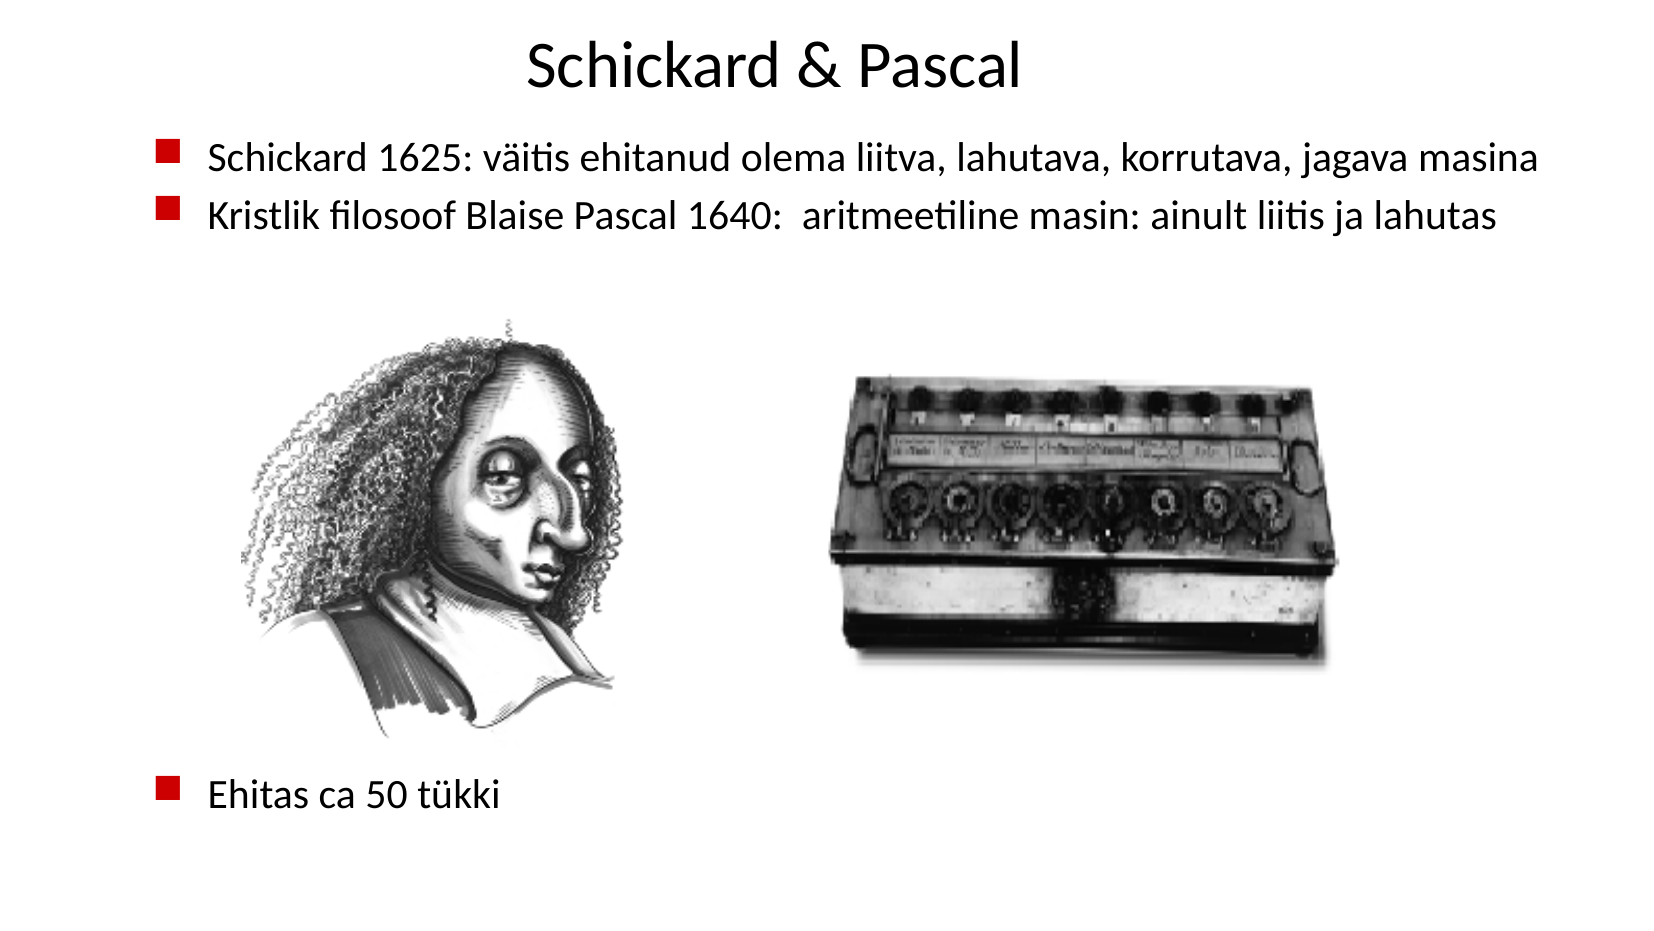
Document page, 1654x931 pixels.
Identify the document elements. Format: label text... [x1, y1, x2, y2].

picture [241, 312, 638, 750]
list Schickard 1625: väitis ehitanud olema liitva, lahutava, korrutava, jagava masina Kristlik filosoof Blaise Pascal 1640: aritmeetiline masin: ainult liitis ja lahutas Ehitas ca 50 tükki [137, 124, 1575, 931]
title Schickard & Pascal [137, 0, 1413, 100]
picture [824, 349, 1346, 675]
